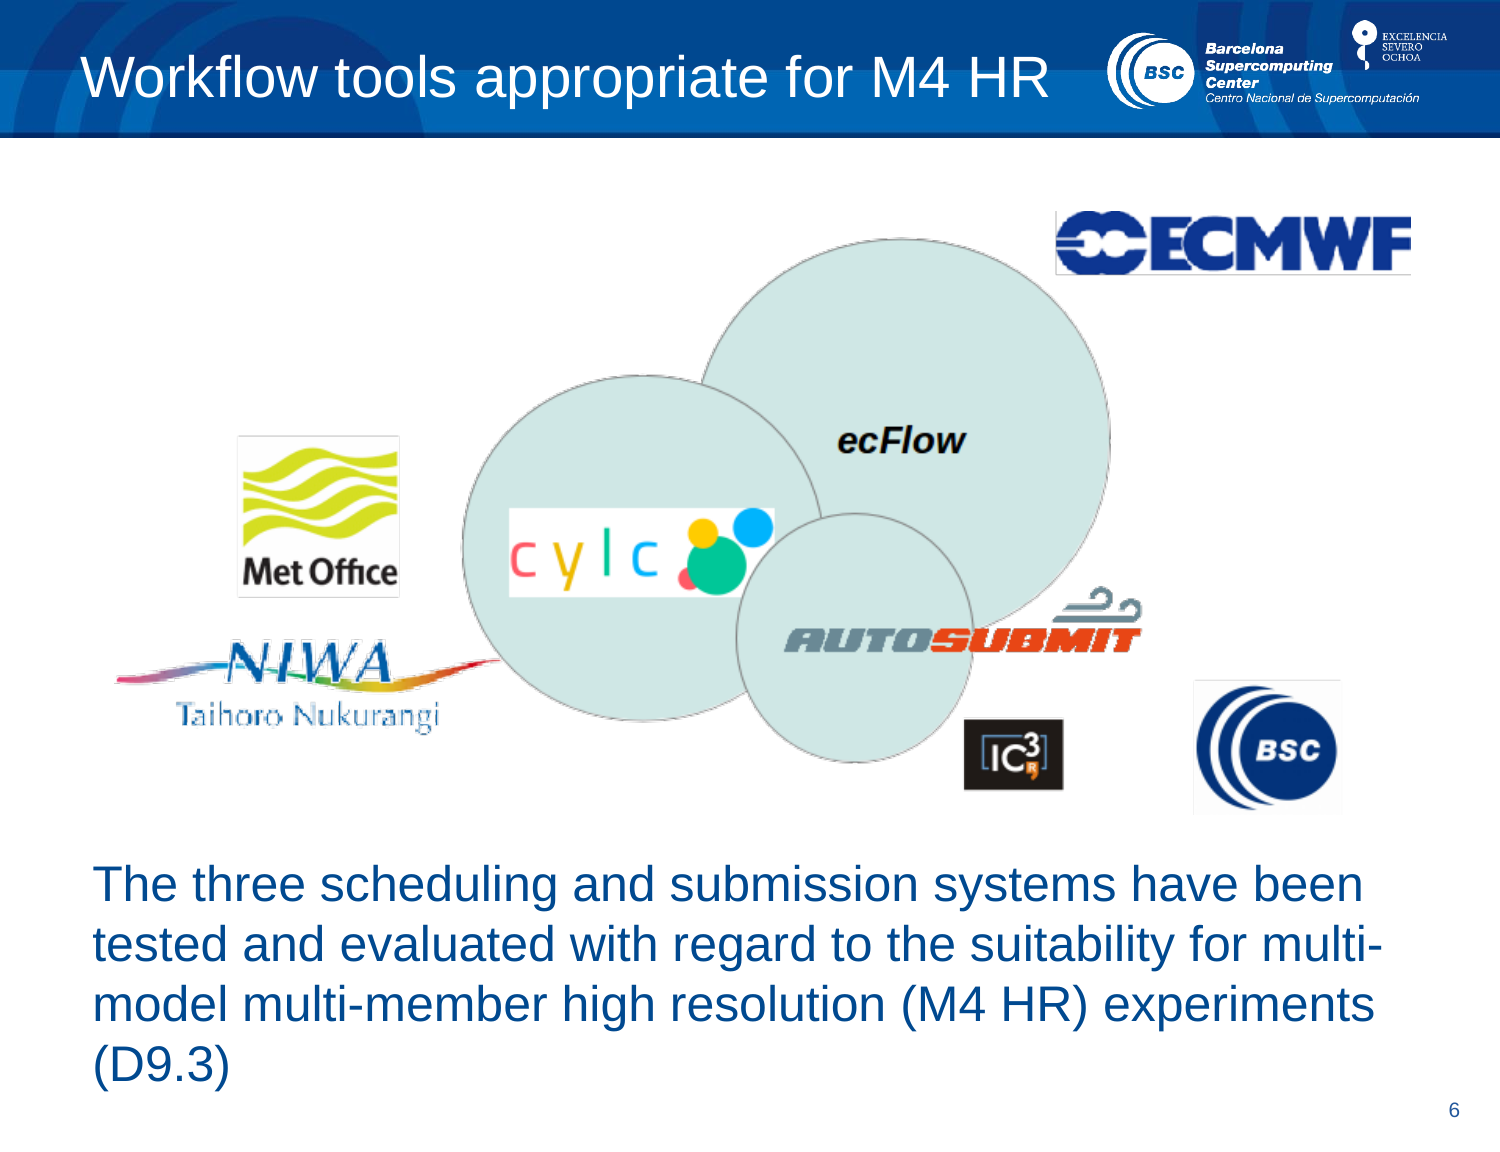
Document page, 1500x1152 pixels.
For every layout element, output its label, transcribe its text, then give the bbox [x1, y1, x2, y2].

title Workflow tools appropriate for M4 HR [65, 23, 1081, 138]
picture [0, 0, 1500, 138]
list The three scheduling and submission systems have been tested and evaluated with regard to the suitability for multi-model multi-member high resolution (M4 HR) experiments (D9.3) [77, 836, 1444, 1124]
picture [113, 211, 1412, 816]
